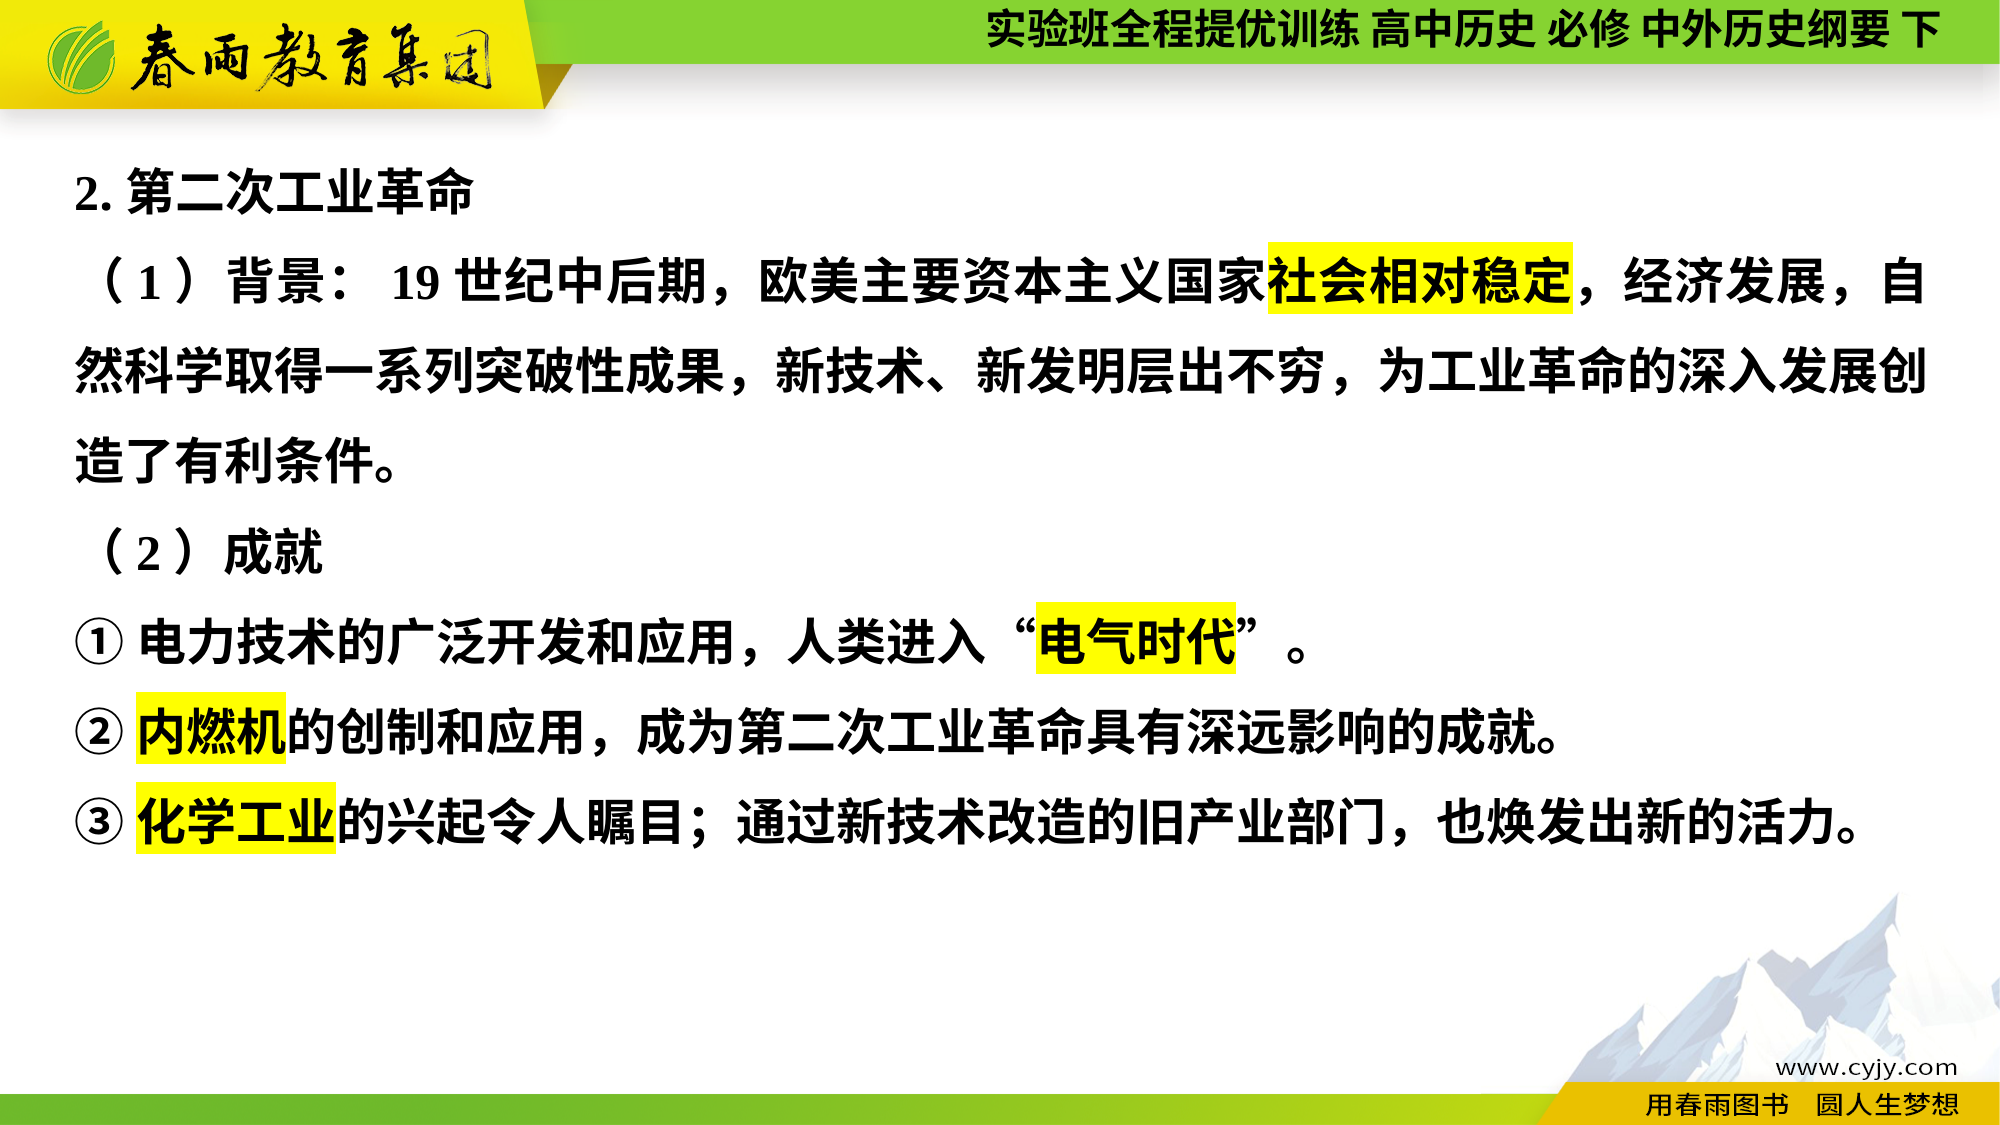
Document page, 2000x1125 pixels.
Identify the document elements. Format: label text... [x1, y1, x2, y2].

list 2.第二次工业革命 （1）背景：19世纪中后期，欧美主要资本主义国家社会相对稳定，经济发展，自然科学取得一系列突破性成果，新技术、新发明层出不穷，为工业革命的深入发展创造了有利条件。 （2）成就 ①电力技术的广泛开发和应用，人类进入“电气时代”。 ②内燃机的创制和应用，成为第二次工业革命具有深远影响的成就。 ③化学工业的兴起令人瞩目；通过新技术改造的旧产业部门，也焕发出新的活力。 [59, 122, 1944, 865]
picture [0, 0, 2000, 1125]
